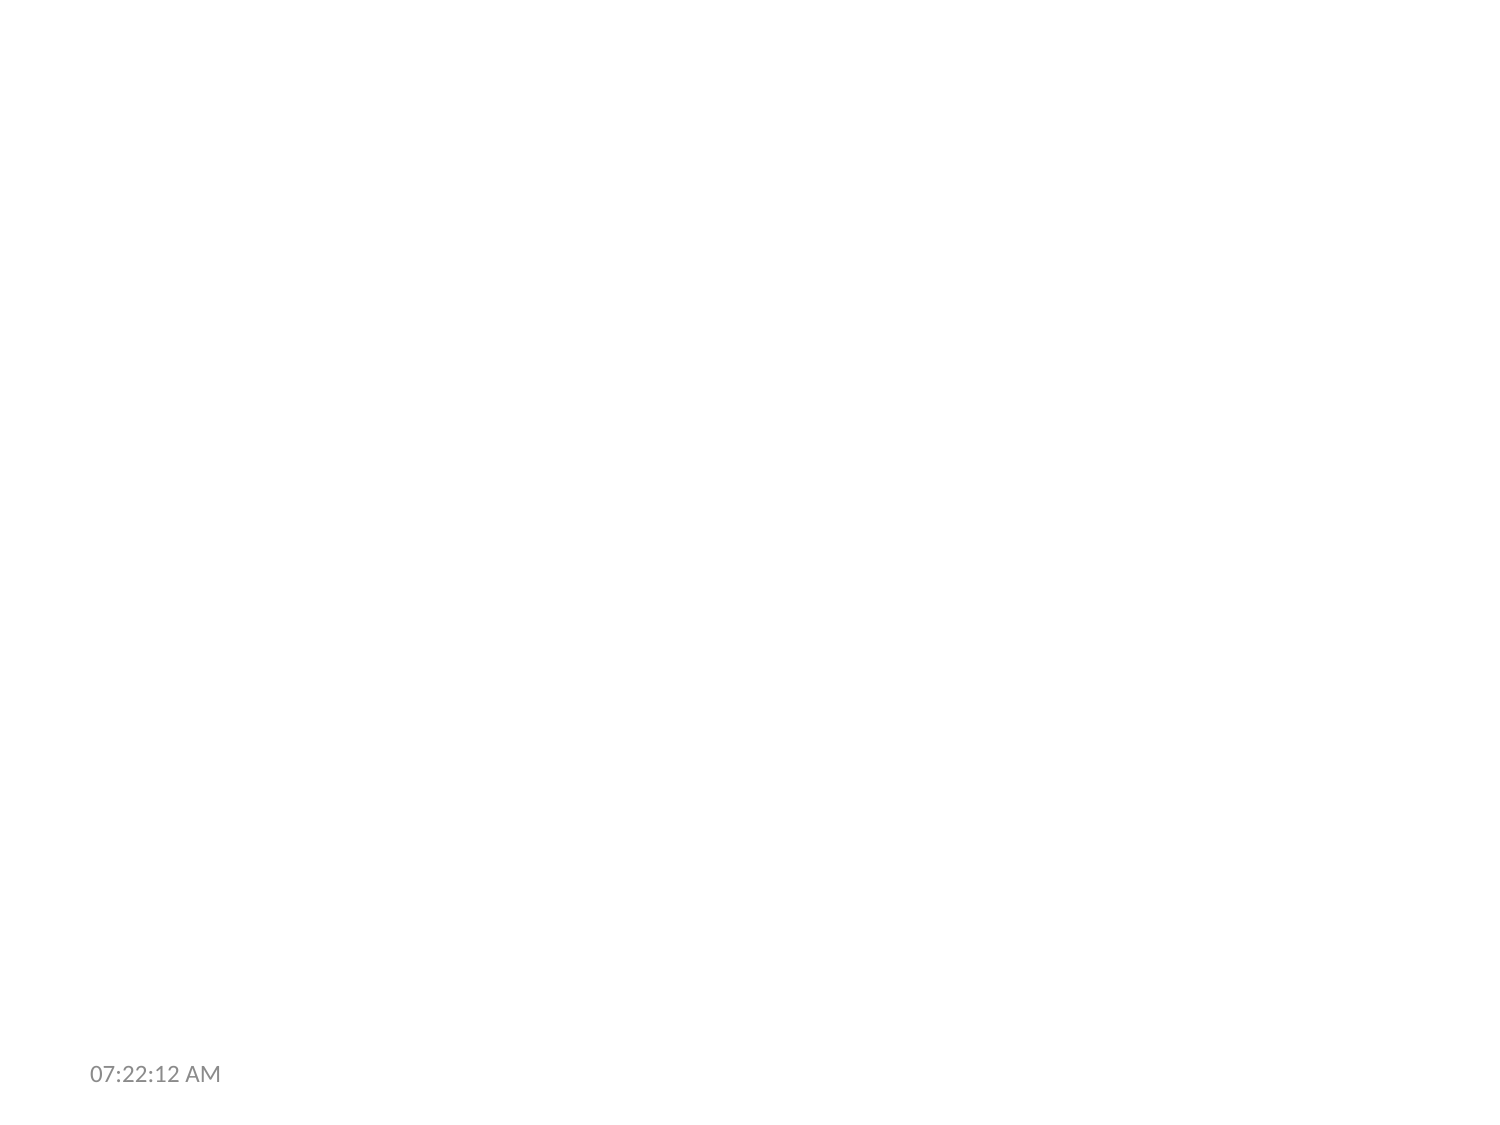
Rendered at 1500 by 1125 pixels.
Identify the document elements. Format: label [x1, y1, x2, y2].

slide_number [75, 1042, 425, 1103]
